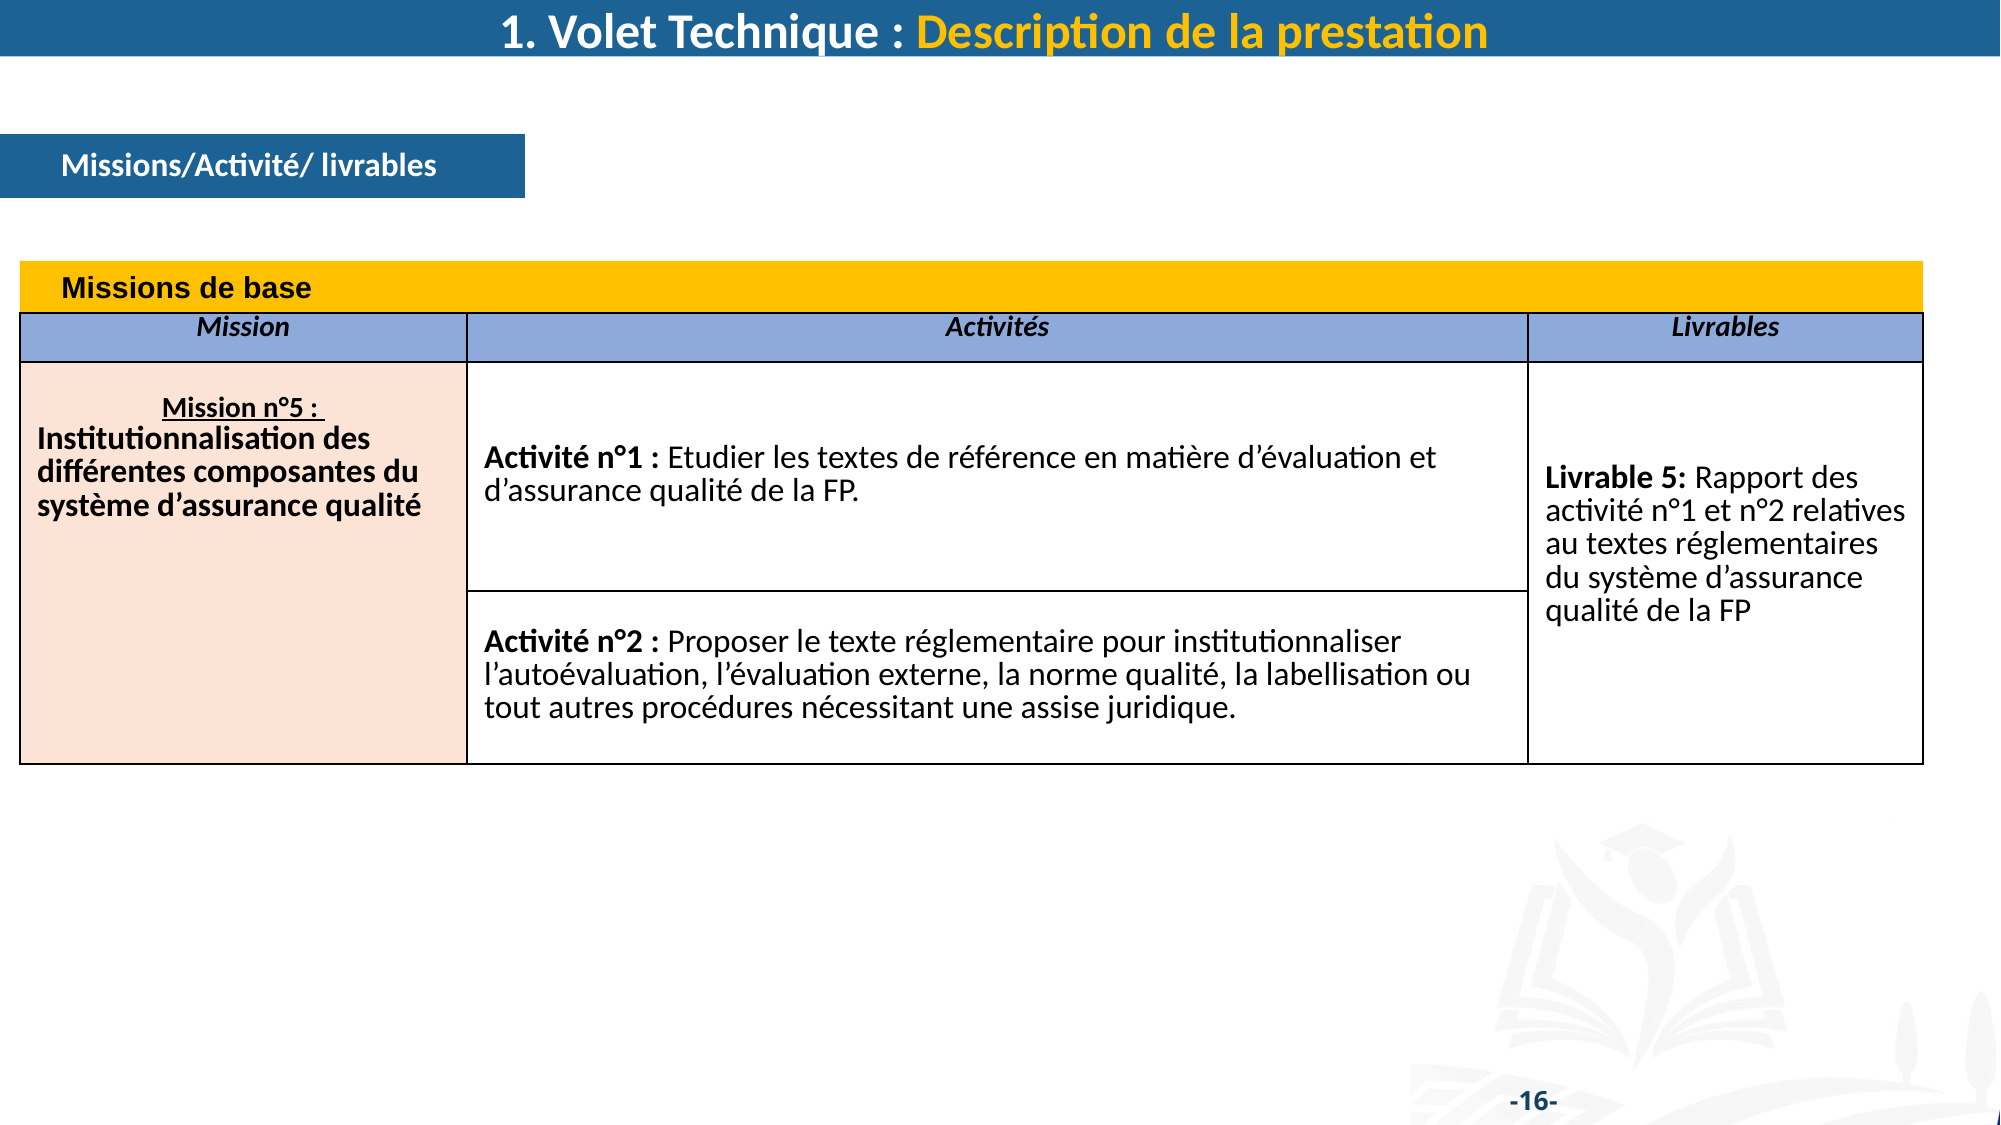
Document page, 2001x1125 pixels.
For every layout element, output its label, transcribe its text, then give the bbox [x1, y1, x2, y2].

text_box 1. Volet Technique : Description de la prestation [0, 0, 2000, 59]
table_header Livrables [1529, 314, 1922, 361]
table_cell Activité n°1 : Etudier les textes de référence en matière d’évaluation et d’assurance qualité de la FP. [468, 363, 1527, 590]
table_header Mission [21, 314, 466, 361]
table_cell Livrable 5: Rapport des activité n°1 et n°2 relatives au textes réglementaires du système d’assurance qualité de la FP [1529, 363, 1922, 758]
picture [1409, 759, 2000, 1125]
text_box Missions de base [19, 260, 1924, 312]
table_cell Mission n°5 : Institutionnalisation des différentes composantes du système d’assurance qualité [21, 363, 466, 763]
table_header Activités [468, 314, 1527, 361]
table_cell Activité n°2 : Proposer le texte réglementaire pour institutionnaliser l’autoévaluation, l’évaluation externe, la norme qualité, la labellisation ou tout autres procédures nécessitant une assise juridique. [468, 592, 1527, 763]
text_box Missions/Activité/ livrables [0, 133, 526, 198]
